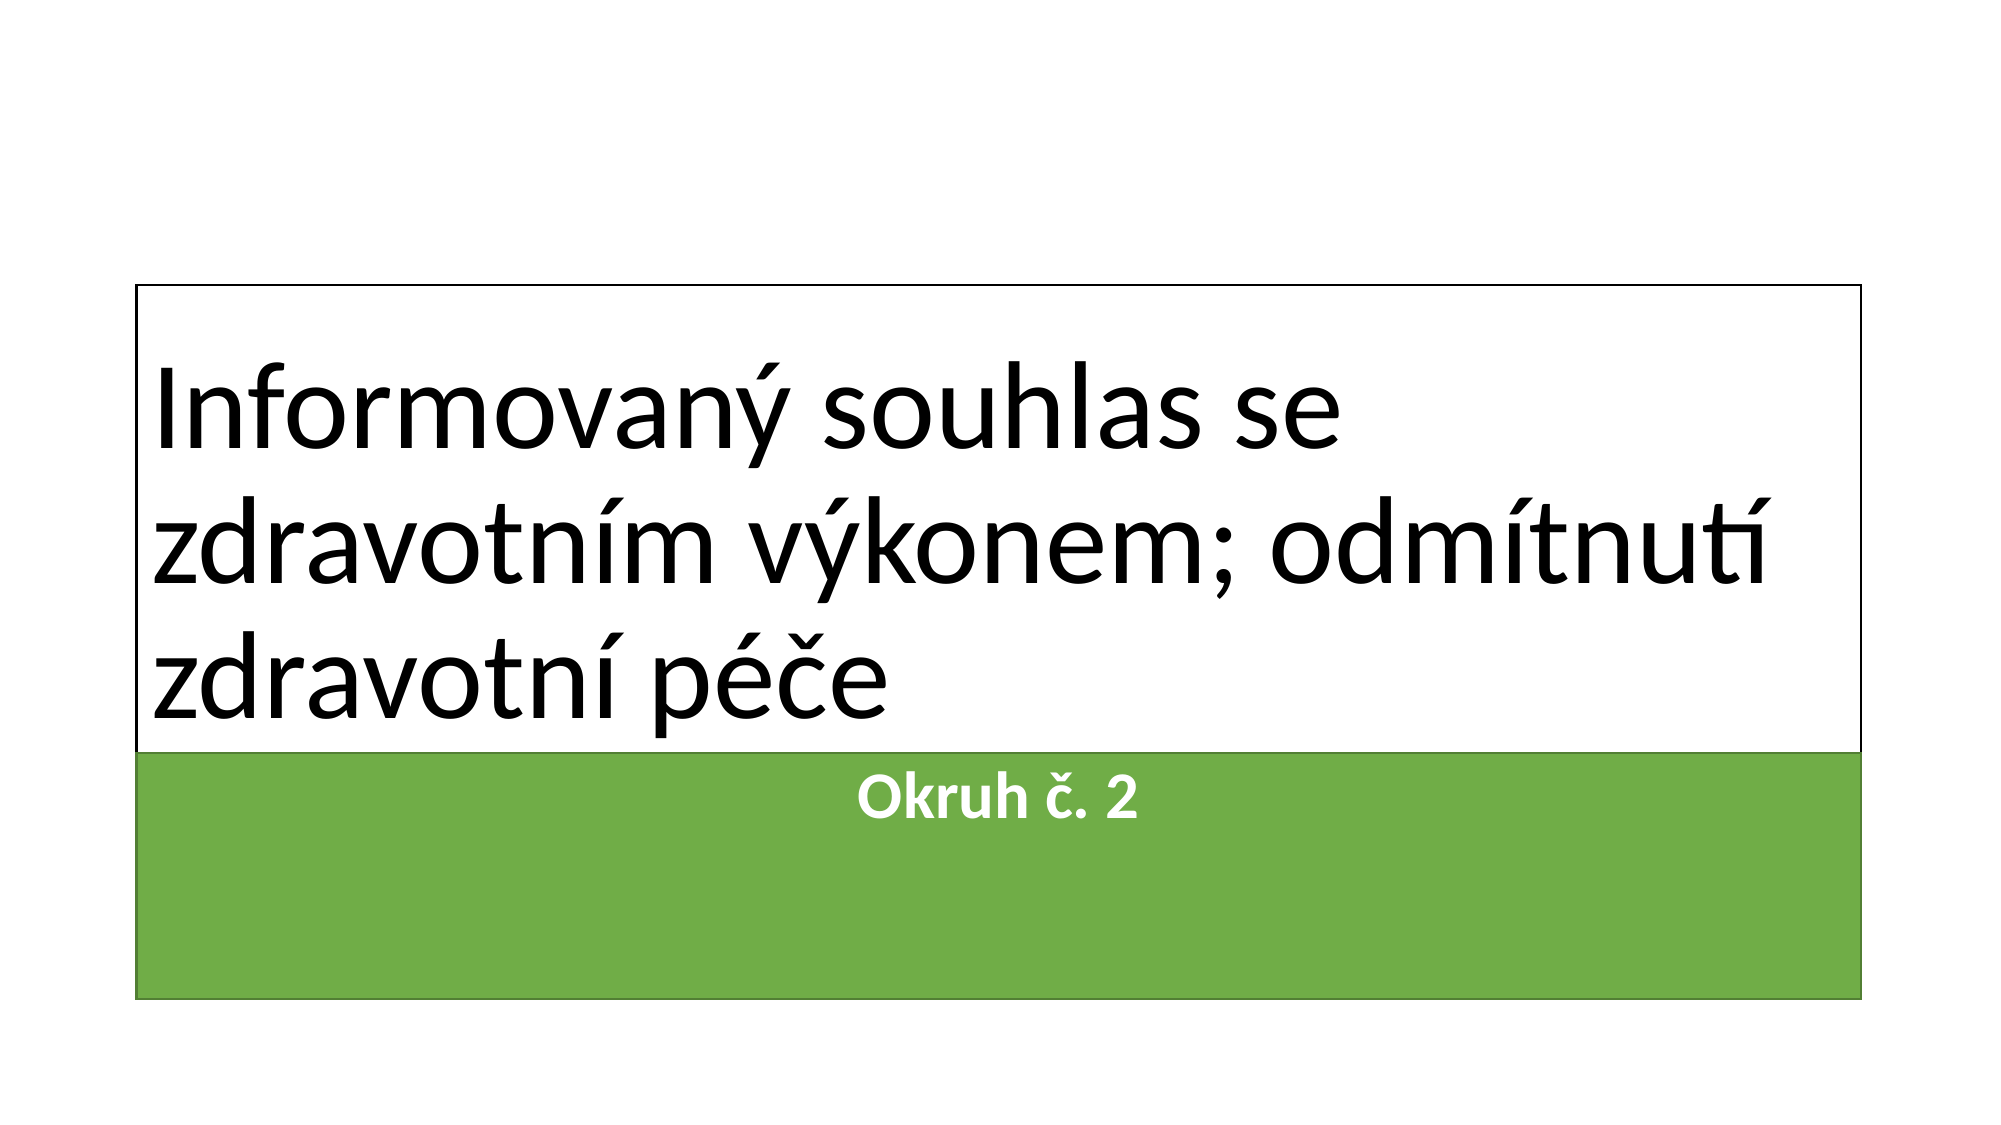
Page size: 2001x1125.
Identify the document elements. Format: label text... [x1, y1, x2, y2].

title Informovaný souhlas se zdravotním výkonem; odmítnutí zdravotní péče [135, 284, 1862, 752]
list Okruh č. 2 [135, 752, 1862, 1000]
